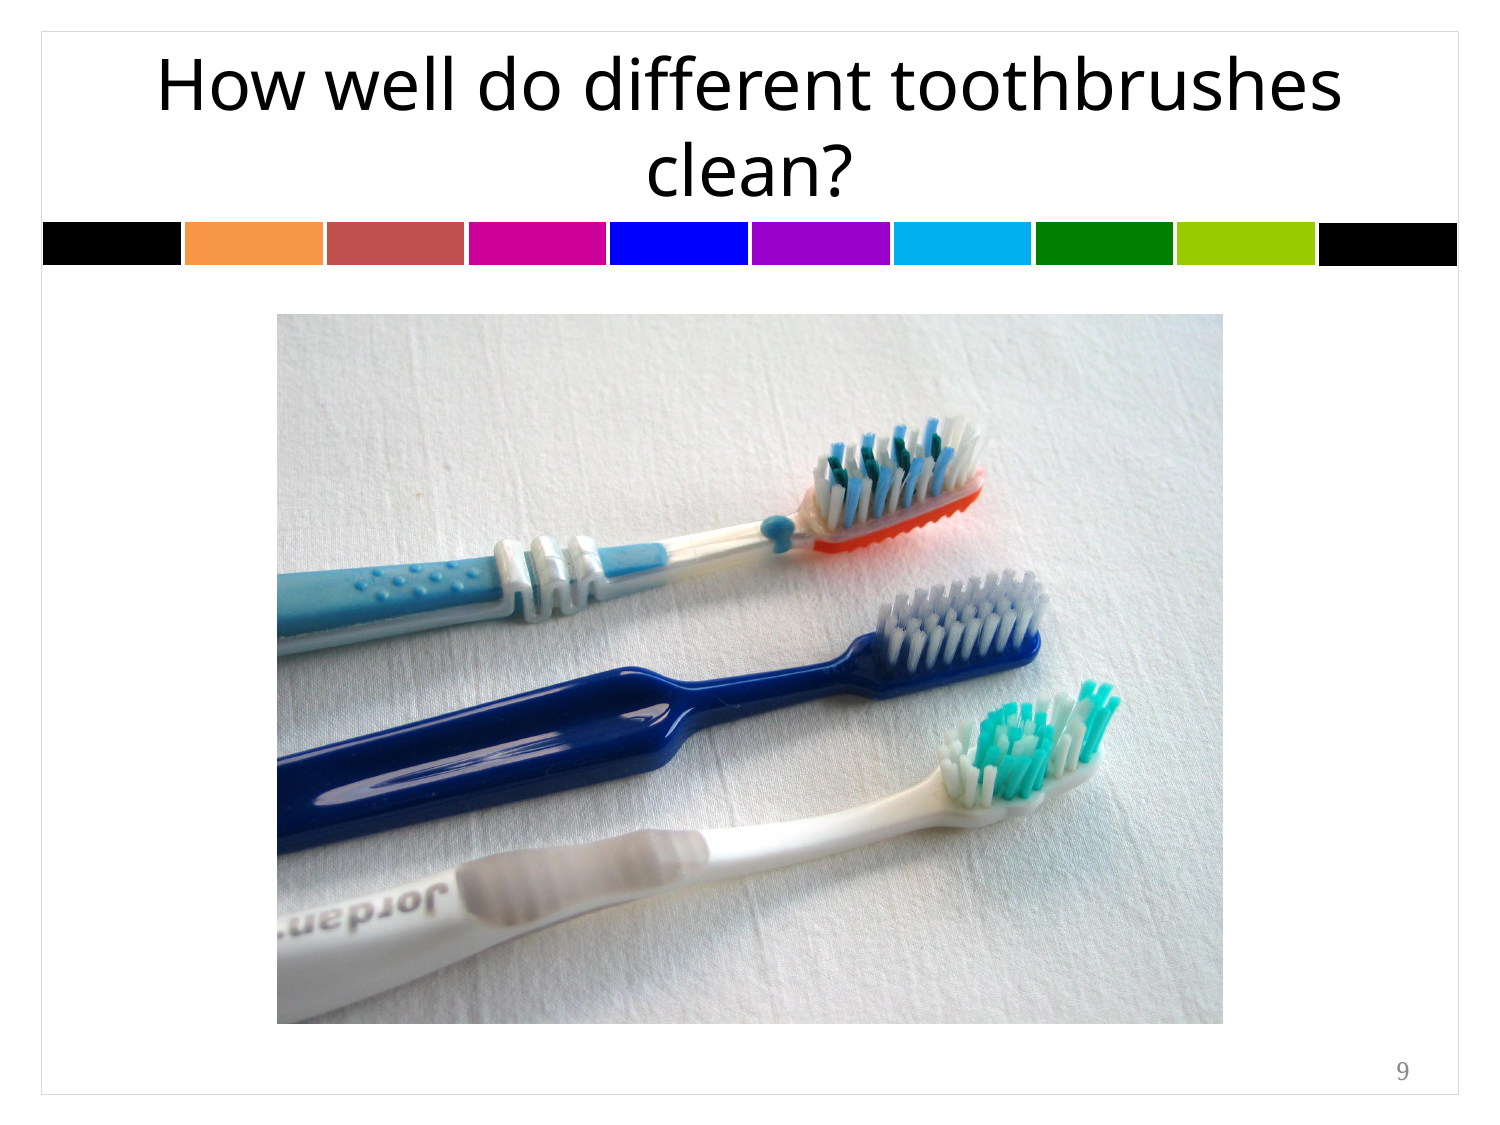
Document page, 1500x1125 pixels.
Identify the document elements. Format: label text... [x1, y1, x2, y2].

title How well do different toothbrushes clean? [75, 30, 1425, 219]
slide_number 9 [1074, 1042, 1425, 1103]
picture [277, 314, 1223, 1024]
